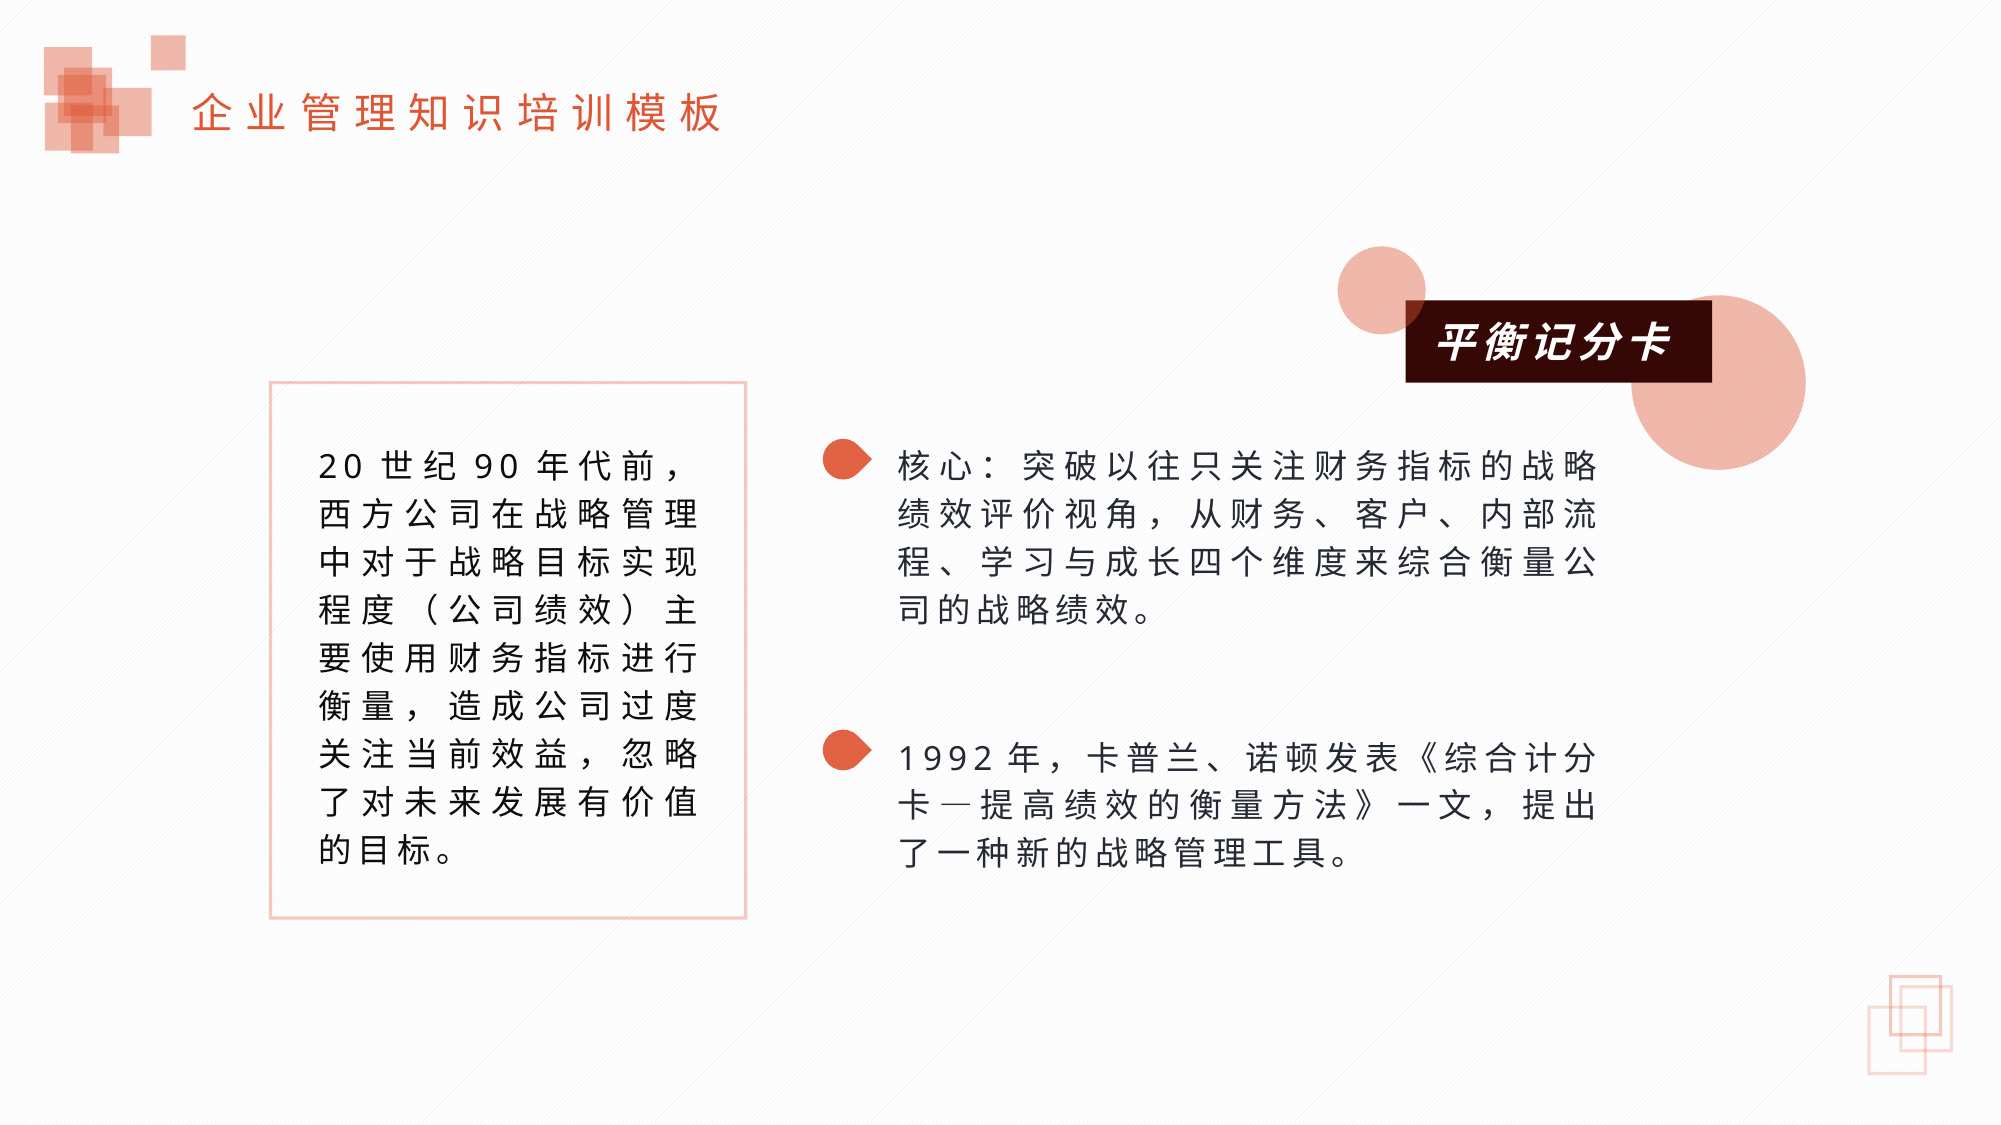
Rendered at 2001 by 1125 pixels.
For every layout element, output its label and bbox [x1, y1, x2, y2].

text_box [822, 721, 1619, 879]
text_box [270, 382, 746, 918]
text_box [822, 430, 1619, 637]
text_box [1337, 246, 1806, 470]
